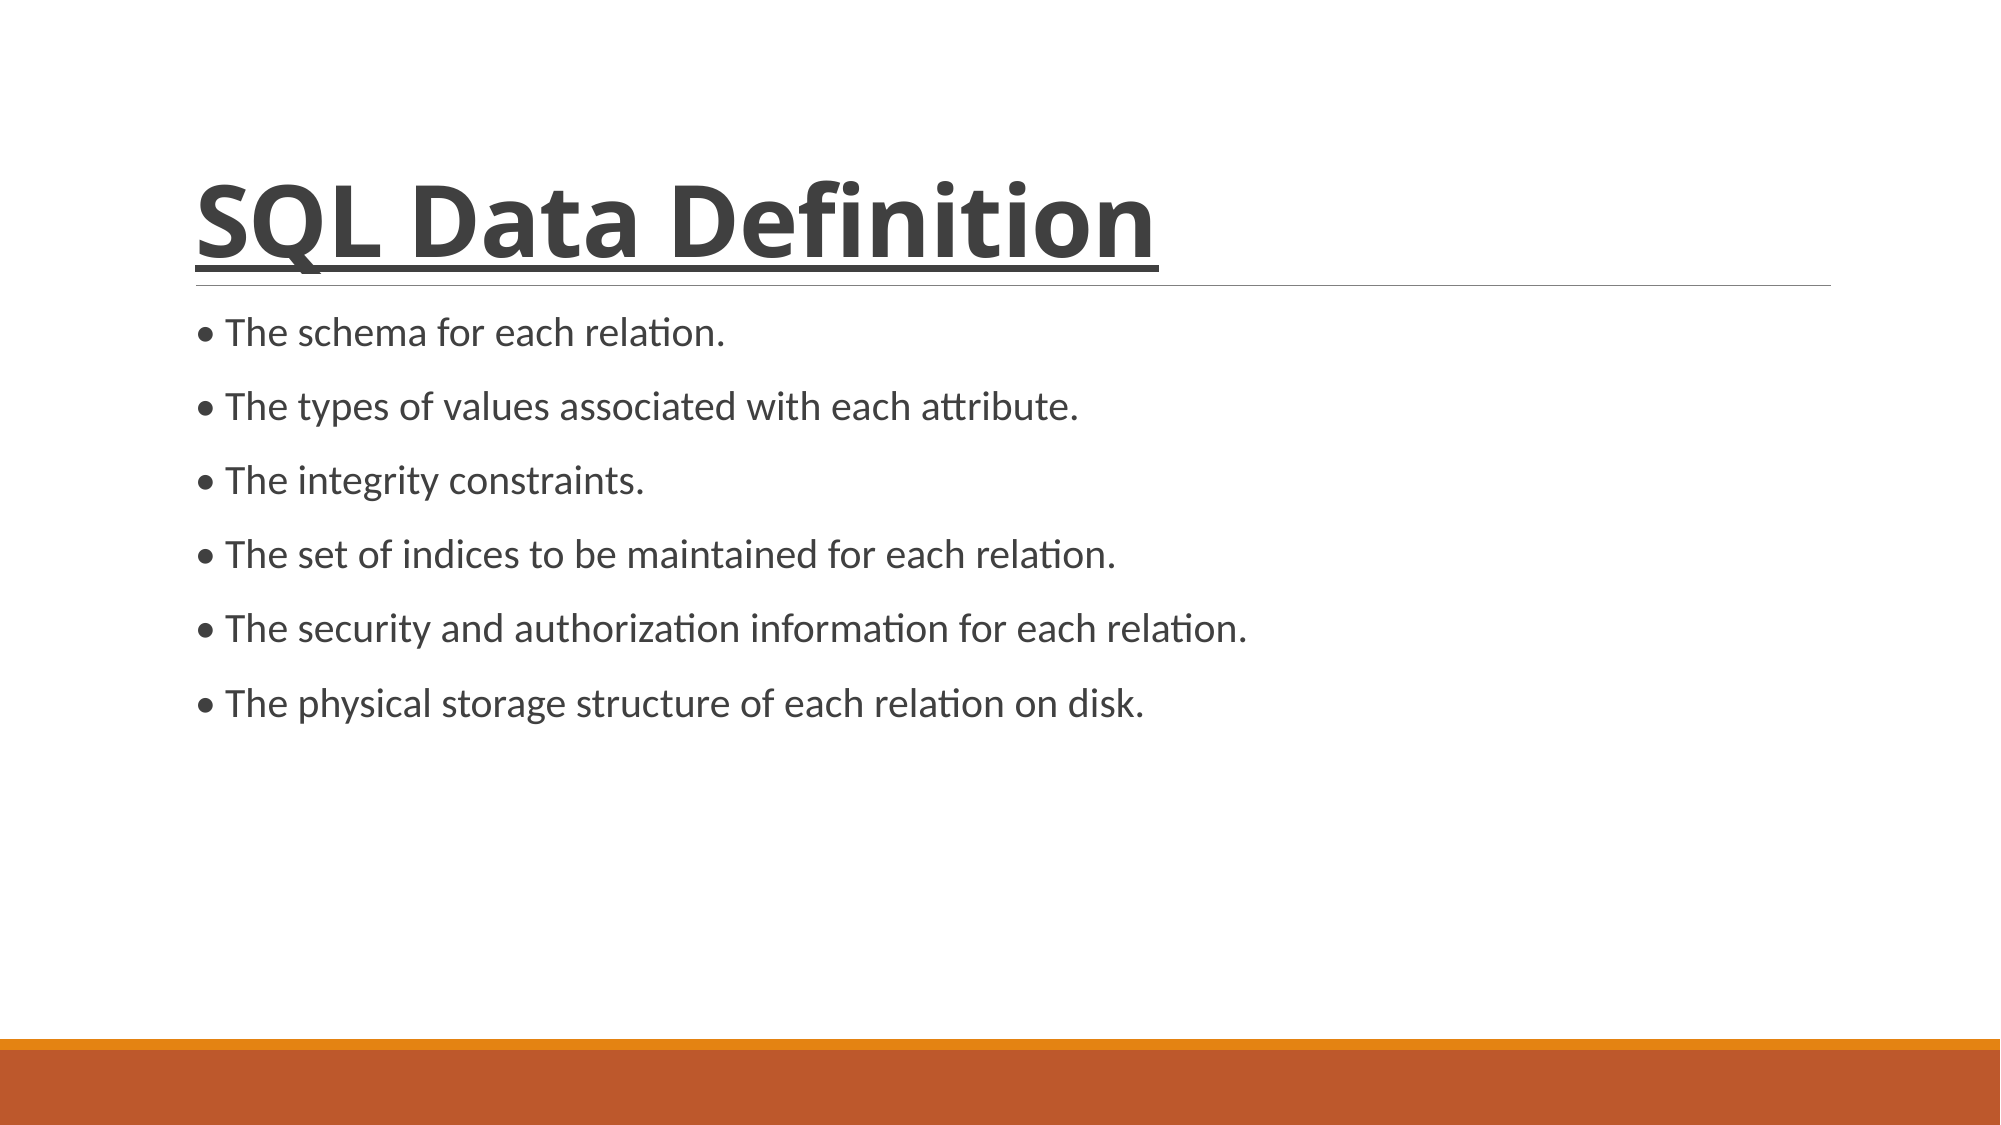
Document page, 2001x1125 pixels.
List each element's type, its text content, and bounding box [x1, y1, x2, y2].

list • The schema for each relation. • The types of values associated with each attribute. • The integrity constraints. • The set of indices to be maintained for each relation. • The security and authorization information for each relation. • The physical storage structure of each relation on disk. [180, 302, 1830, 963]
title SQL Data Definition [180, 47, 1830, 285]
